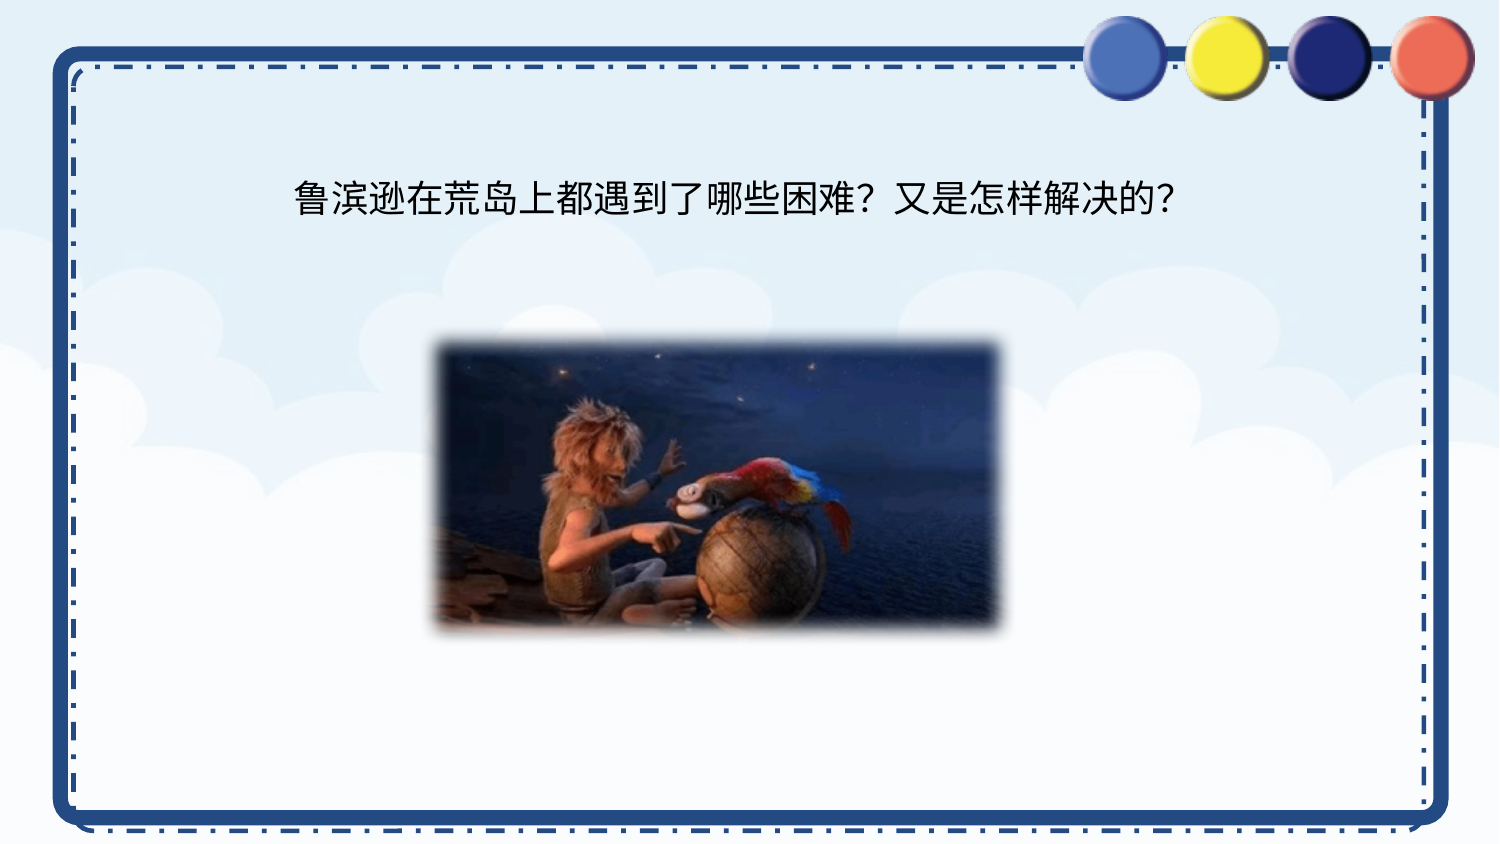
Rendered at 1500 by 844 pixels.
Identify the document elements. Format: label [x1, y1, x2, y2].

text_box [0, 0, 1500, 844]
text_box [60, 53, 1441, 831]
picture [418, 324, 1017, 647]
picture [1083, 16, 1475, 101]
